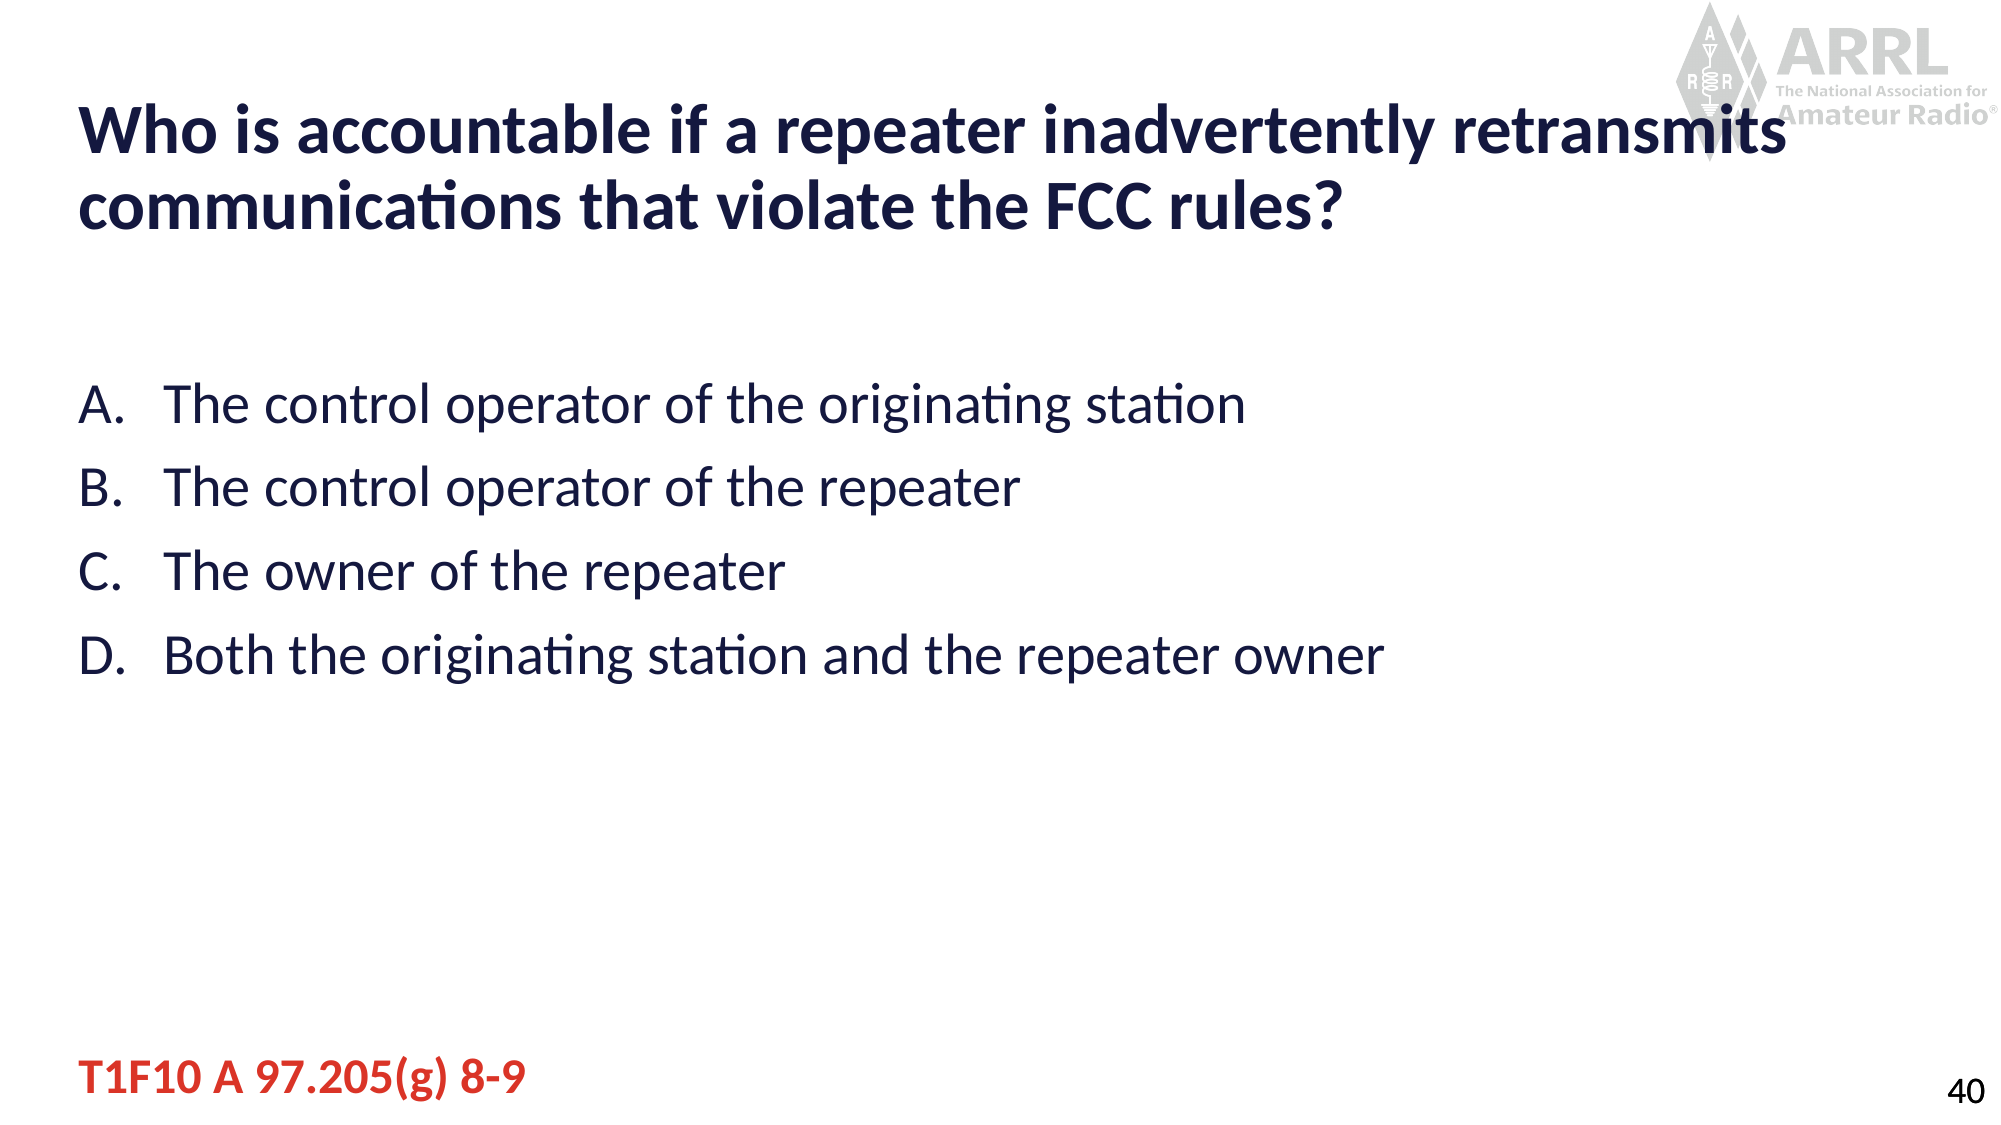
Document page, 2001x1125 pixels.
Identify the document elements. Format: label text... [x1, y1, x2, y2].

title Who is accountable if a repeater inadvertently retransmits communications that violate the FCC rules? [63, 59, 1863, 278]
list The control operator of the originating station The control operator of the repeater The owner of the repeater Both the originating station and the repeater owner [63, 365, 1863, 989]
picture [1674, 0, 2000, 164]
text_box T1F10 A 97.205(g) 8-9 [63, 1036, 921, 1112]
